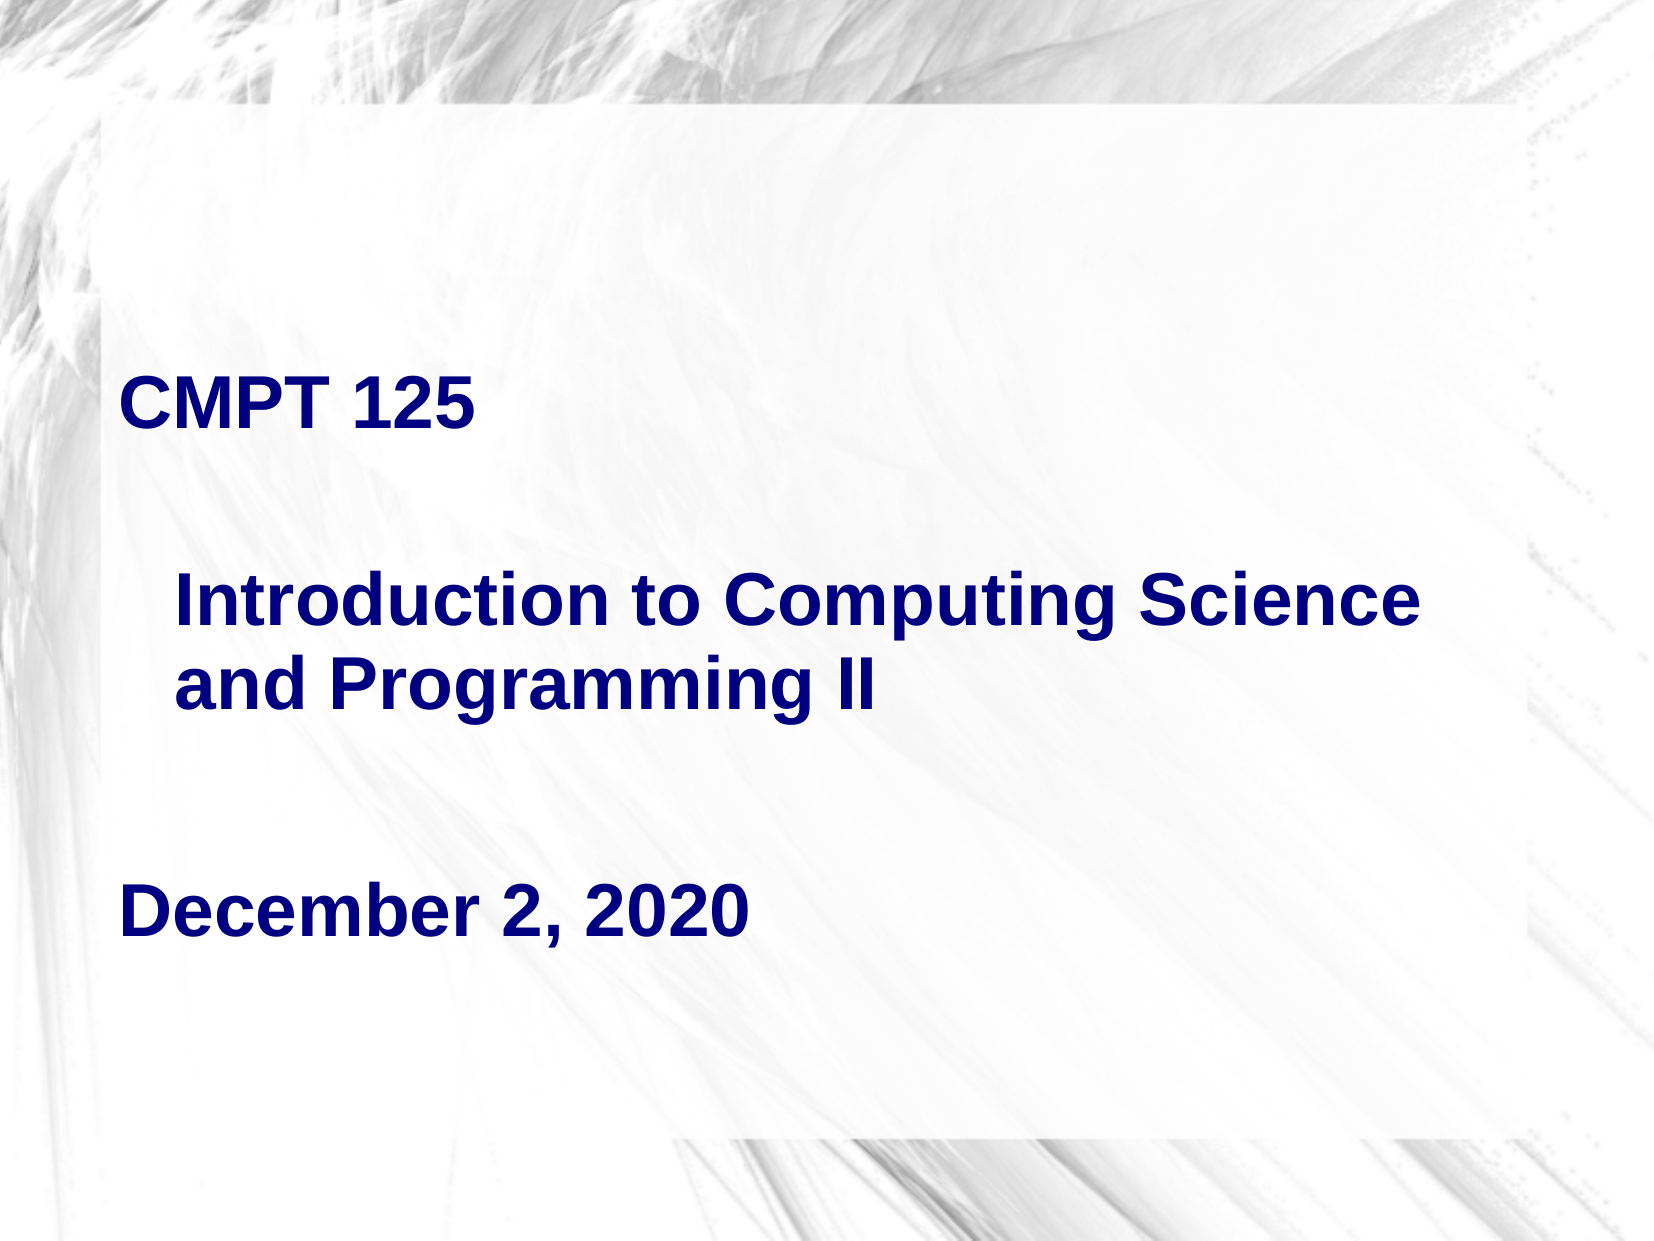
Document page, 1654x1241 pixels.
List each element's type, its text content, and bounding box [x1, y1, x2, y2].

picture [0, 0, 1654, 1241]
list CMPT 125 Introduction to Computing Science and Programming II December 2, 2020 [118, 236, 1571, 1171]
